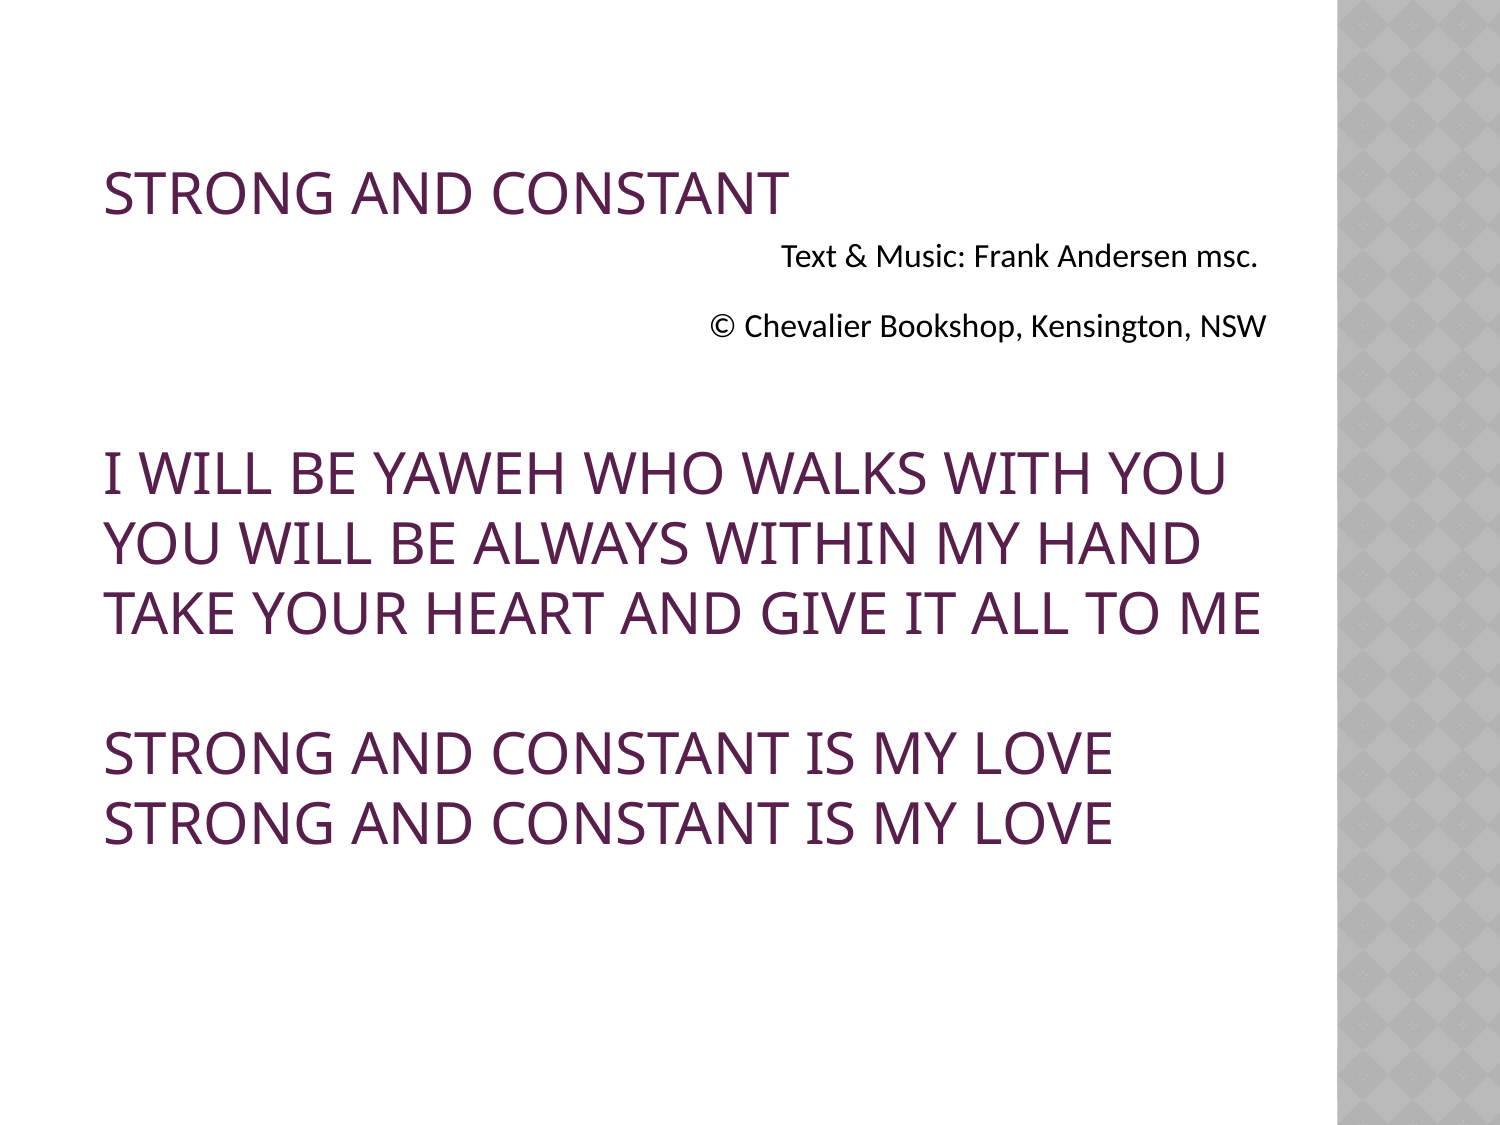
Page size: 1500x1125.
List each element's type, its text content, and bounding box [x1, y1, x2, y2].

text_box STRONG AND CONSTANT Text & Music: Frank Andersen msc. © Chevalier Bookshop, Kensington, NSW I WILL BE YAWEH WHO WALKS WITH YOU YOU WILL BE ALWAYS WITHIN MY HAND TAKE YOUR HEART AND GIVE IT ALL TO ME STRONG AND CONSTANT IS MY LOVE STRONG AND CONSTANT IS MY LOVE [88, 148, 1282, 909]
